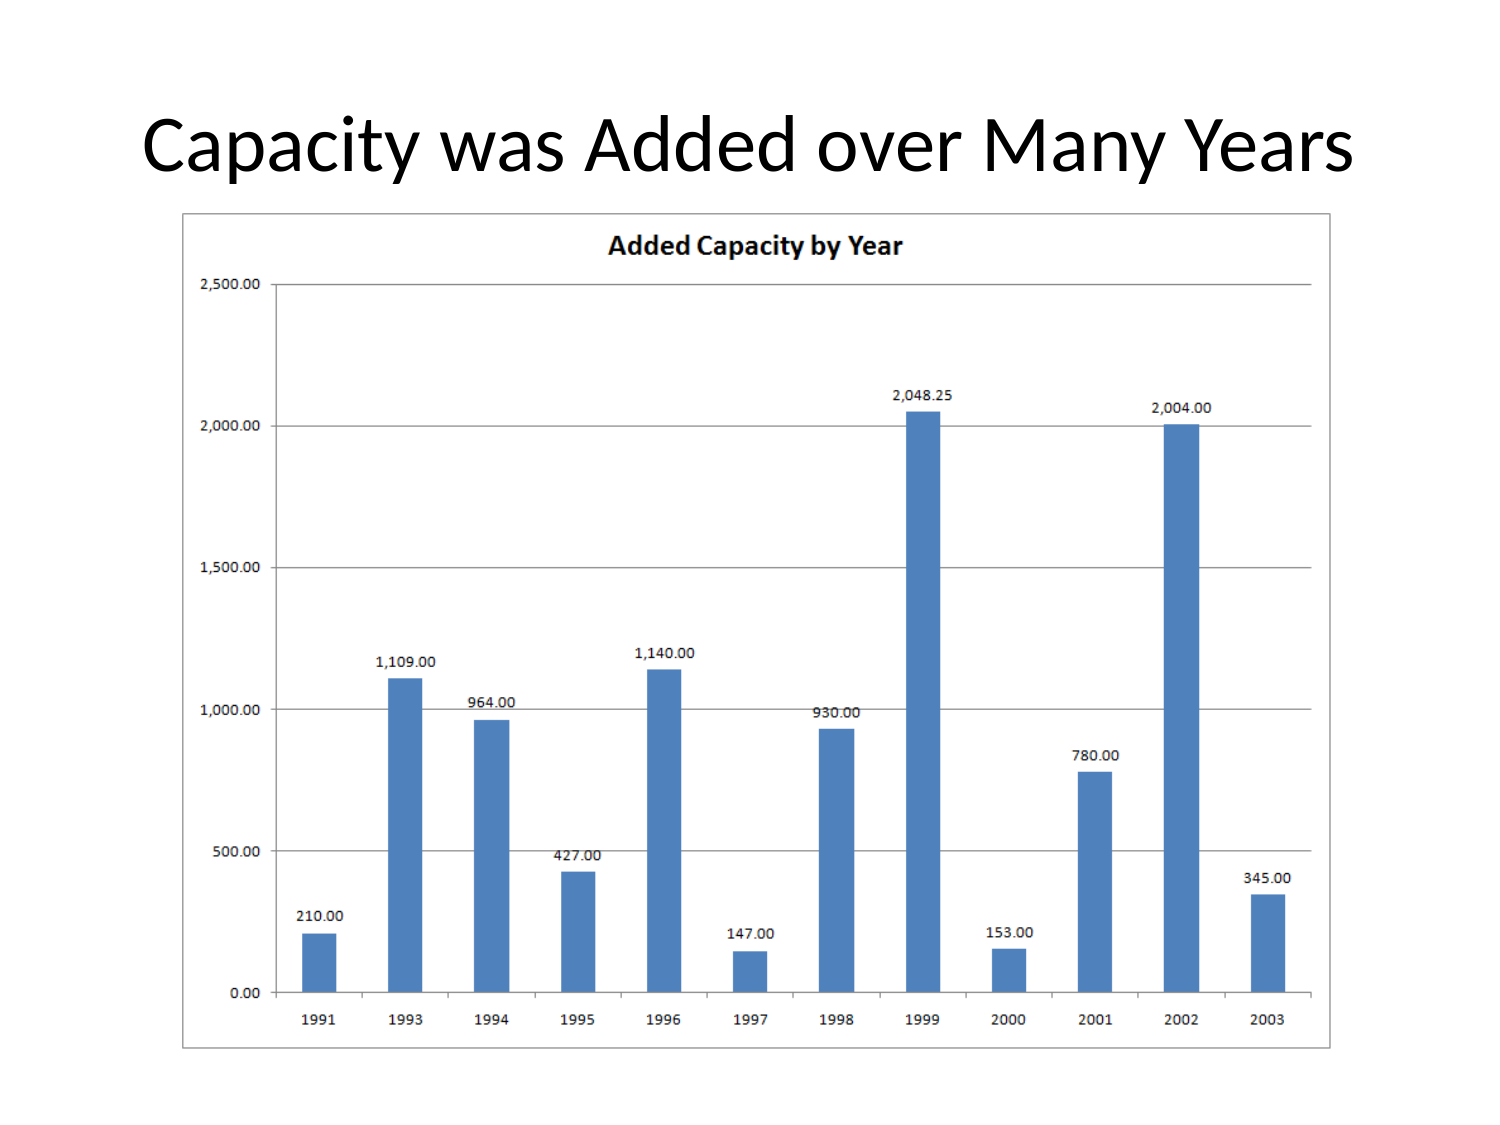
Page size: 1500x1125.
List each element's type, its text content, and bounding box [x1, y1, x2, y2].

title Capacity was Added over Many Years [75, 45, 1425, 233]
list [180, 212, 1332, 1051]
